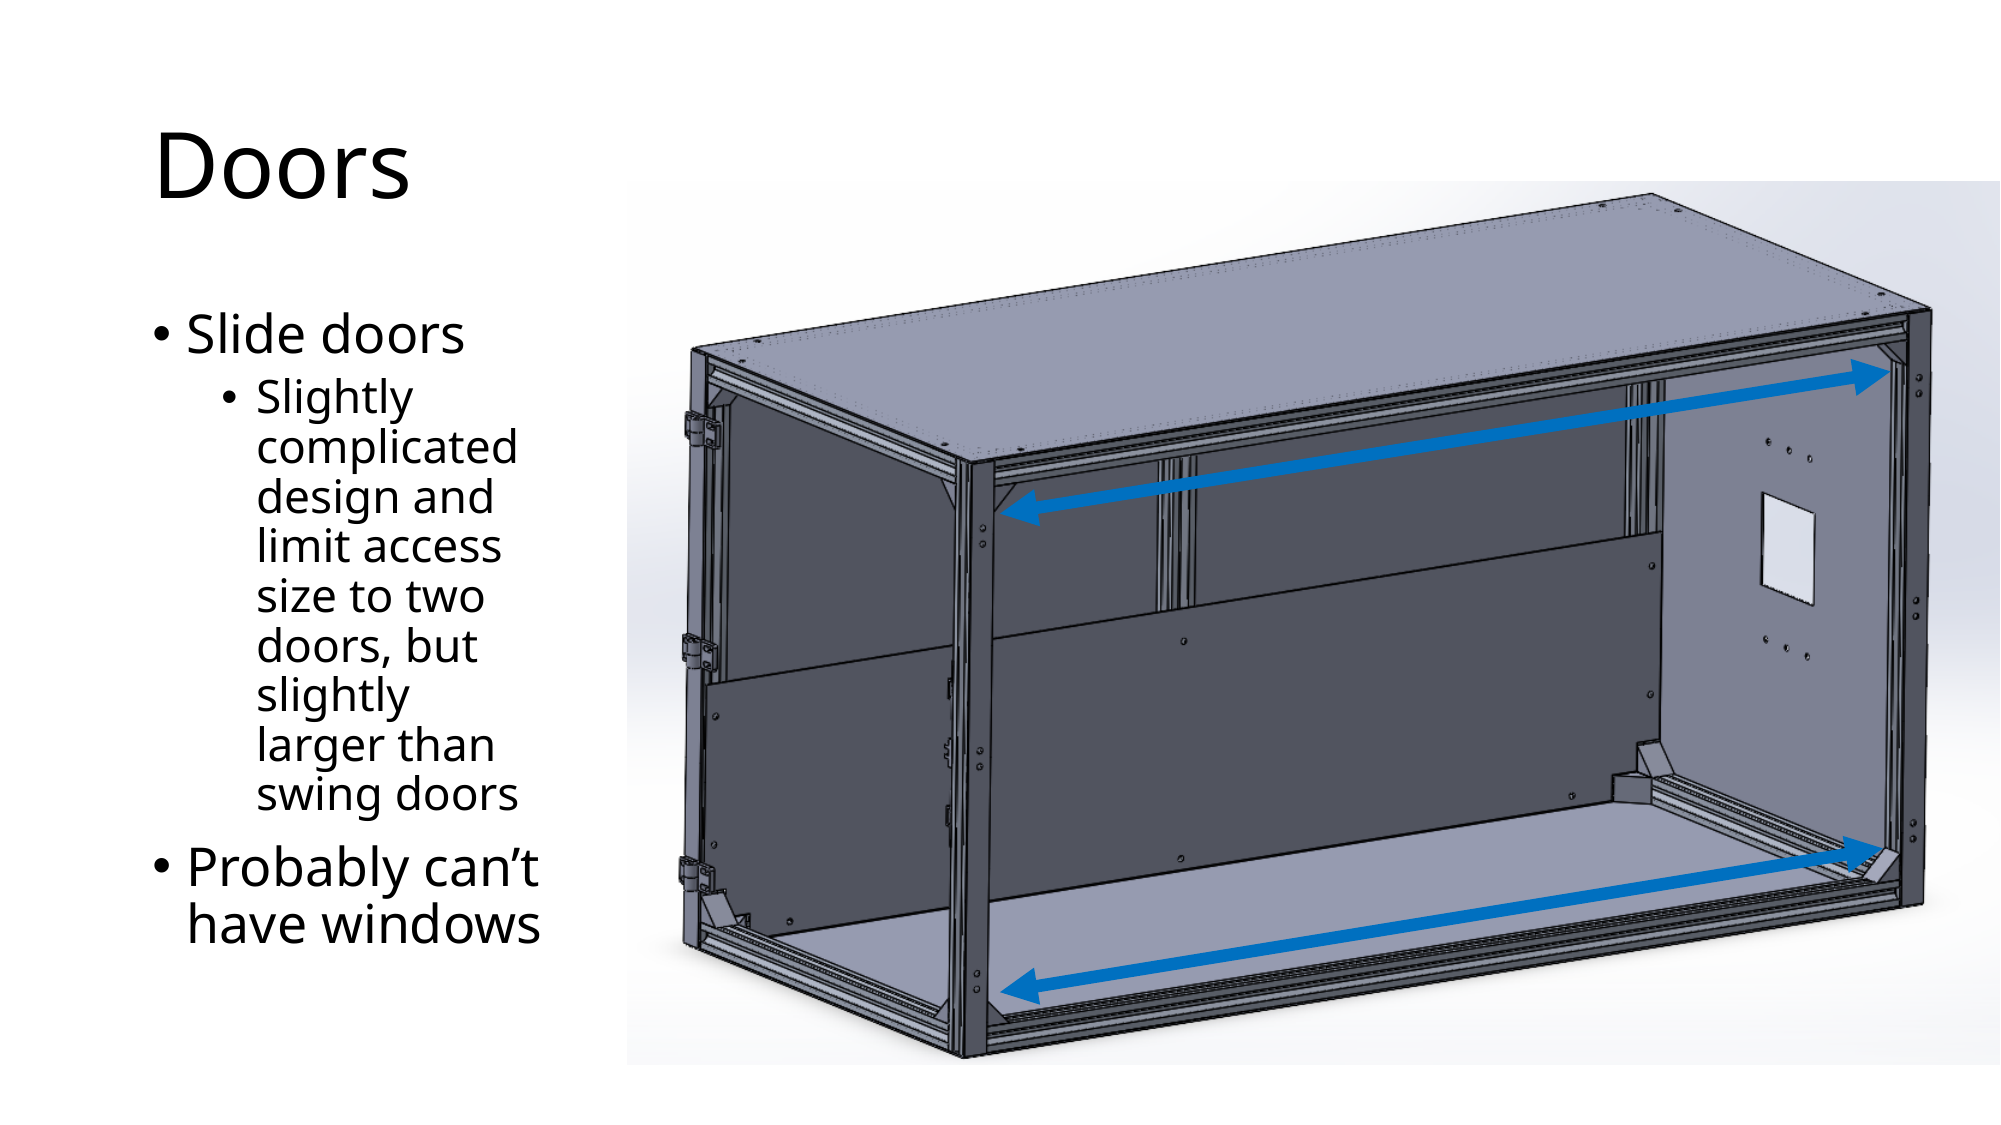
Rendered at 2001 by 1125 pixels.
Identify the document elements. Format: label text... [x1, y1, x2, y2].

title Doors [137, 59, 1863, 278]
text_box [999, 847, 1884, 993]
picture [627, 180, 2000, 1066]
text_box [999, 370, 1892, 515]
list Slide doors Slightly complicated design and limit access size to two doors, but slightly larger than swing doors Probably can’t have windows [137, 299, 559, 1014]
